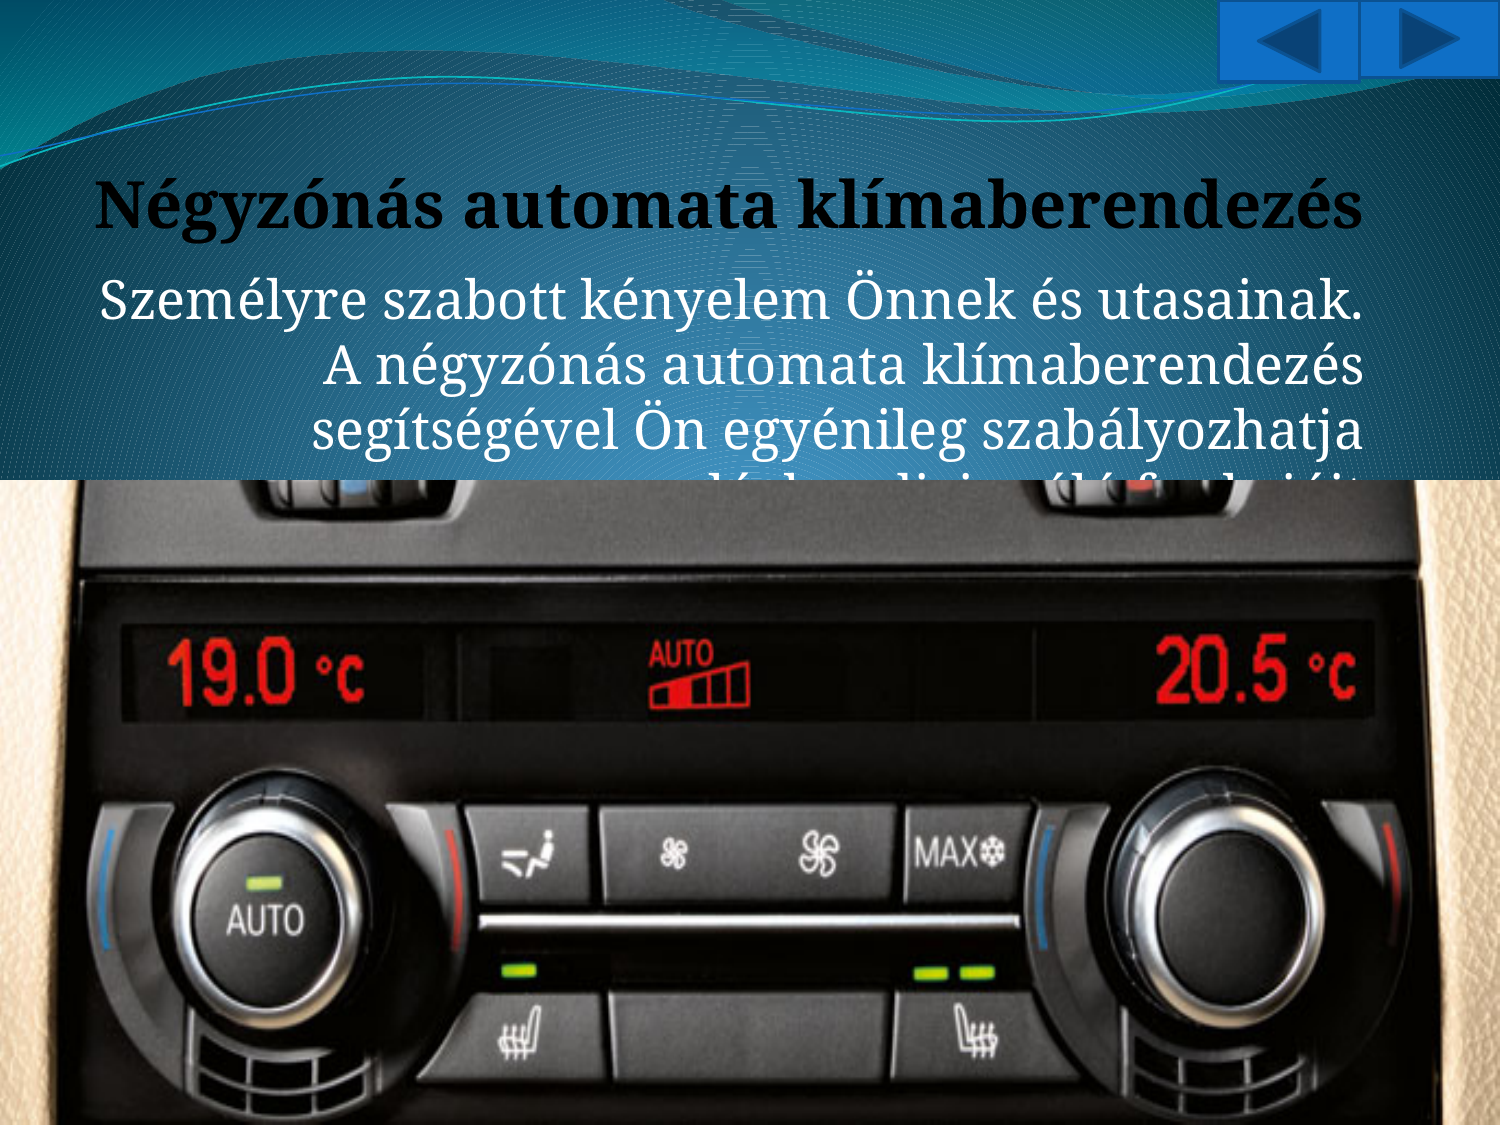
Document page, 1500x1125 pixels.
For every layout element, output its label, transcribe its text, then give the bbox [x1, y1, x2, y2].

title Négyzónás automata klímaberendezés [87, 152, 1376, 257]
text_box [1217, 0, 1361, 84]
picture [0, 479, 1500, 1125]
text_box [1361, 0, 1500, 79]
subtitle Személyre szabott kényelem Önnek és utasainak. A négyzónás automata klímaberendezés segítségével Ön egyénileg szabályozhatja légkondicionáló funkcióit [87, 257, 1376, 473]
